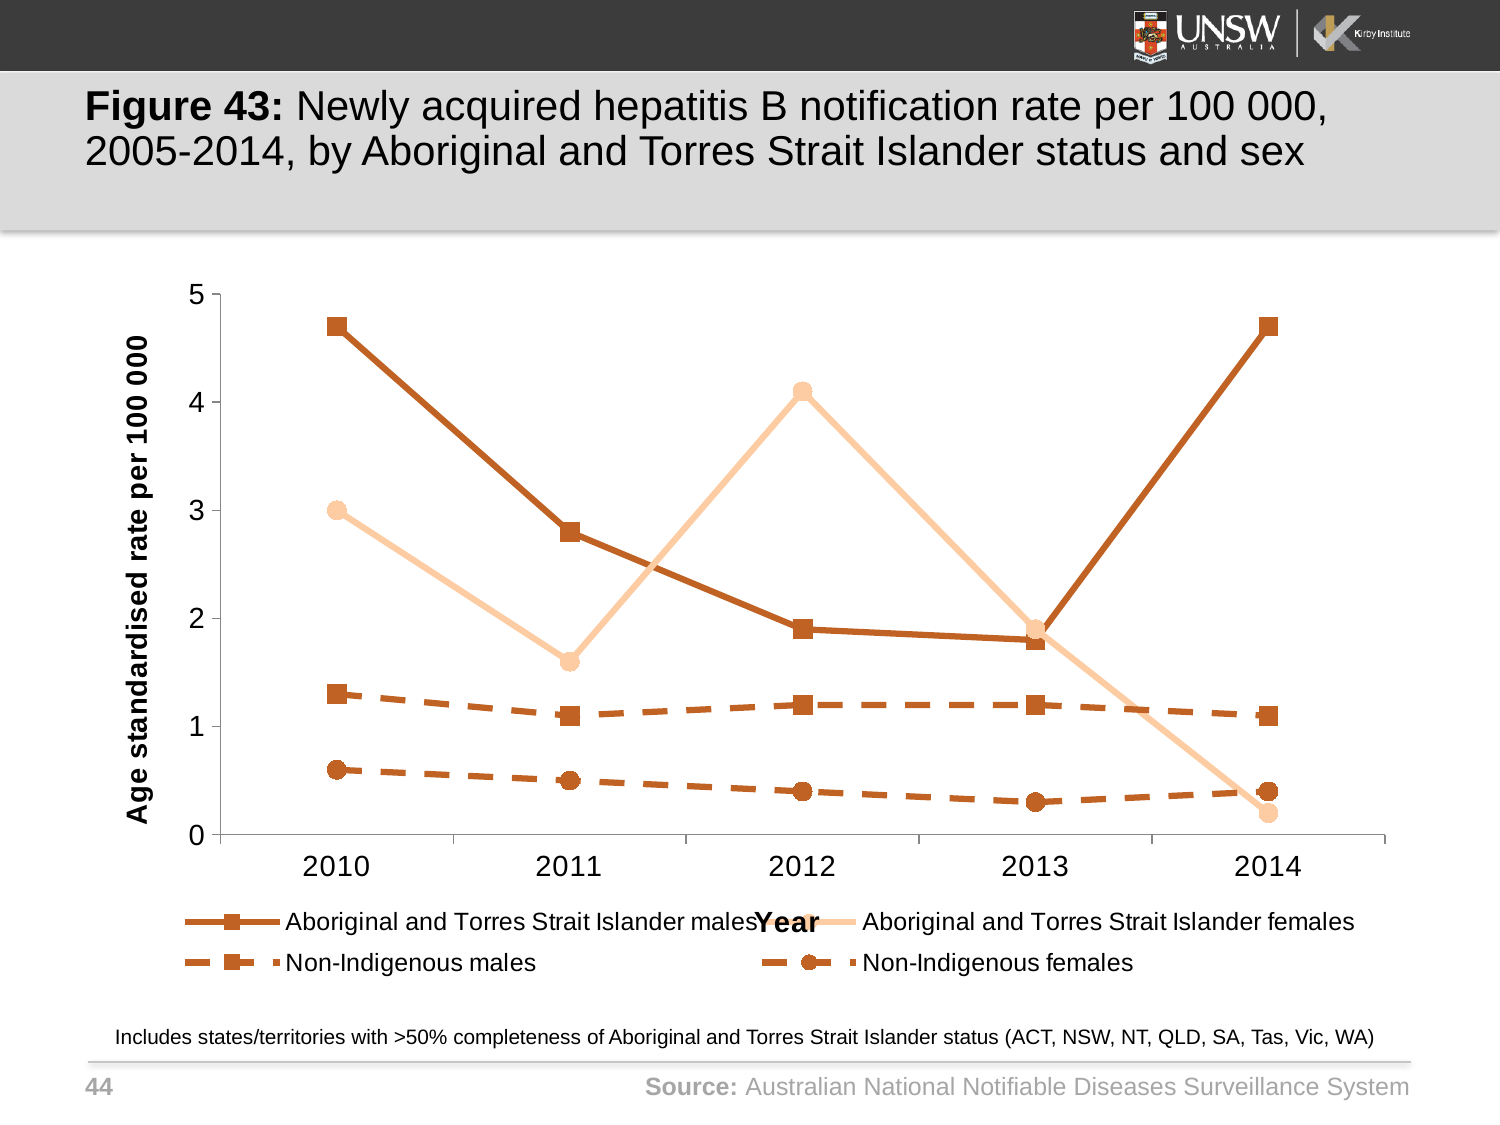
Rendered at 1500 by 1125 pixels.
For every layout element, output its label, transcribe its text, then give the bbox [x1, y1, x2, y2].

chart [84, 262, 1412, 1023]
picture [0, 0, 1500, 71]
slide_number 44 [85, 1070, 195, 1112]
title Figure 43: Newly acquired hepatitis B notification rate per 100 000, 2005-2014, by Aboriginal and Torres Strait Islander status and sex [85, 84, 1412, 216]
text_box Includes states/territories with >50% completeness of Aboriginal and Torres Strait Islander status (ACT, NSW, NT, QLD, SA, Tas, Vic, WA) [100, 1016, 1424, 1057]
list Source: Australian National Notifiable Diseases Surveillance System [262, 1070, 1412, 1112]
